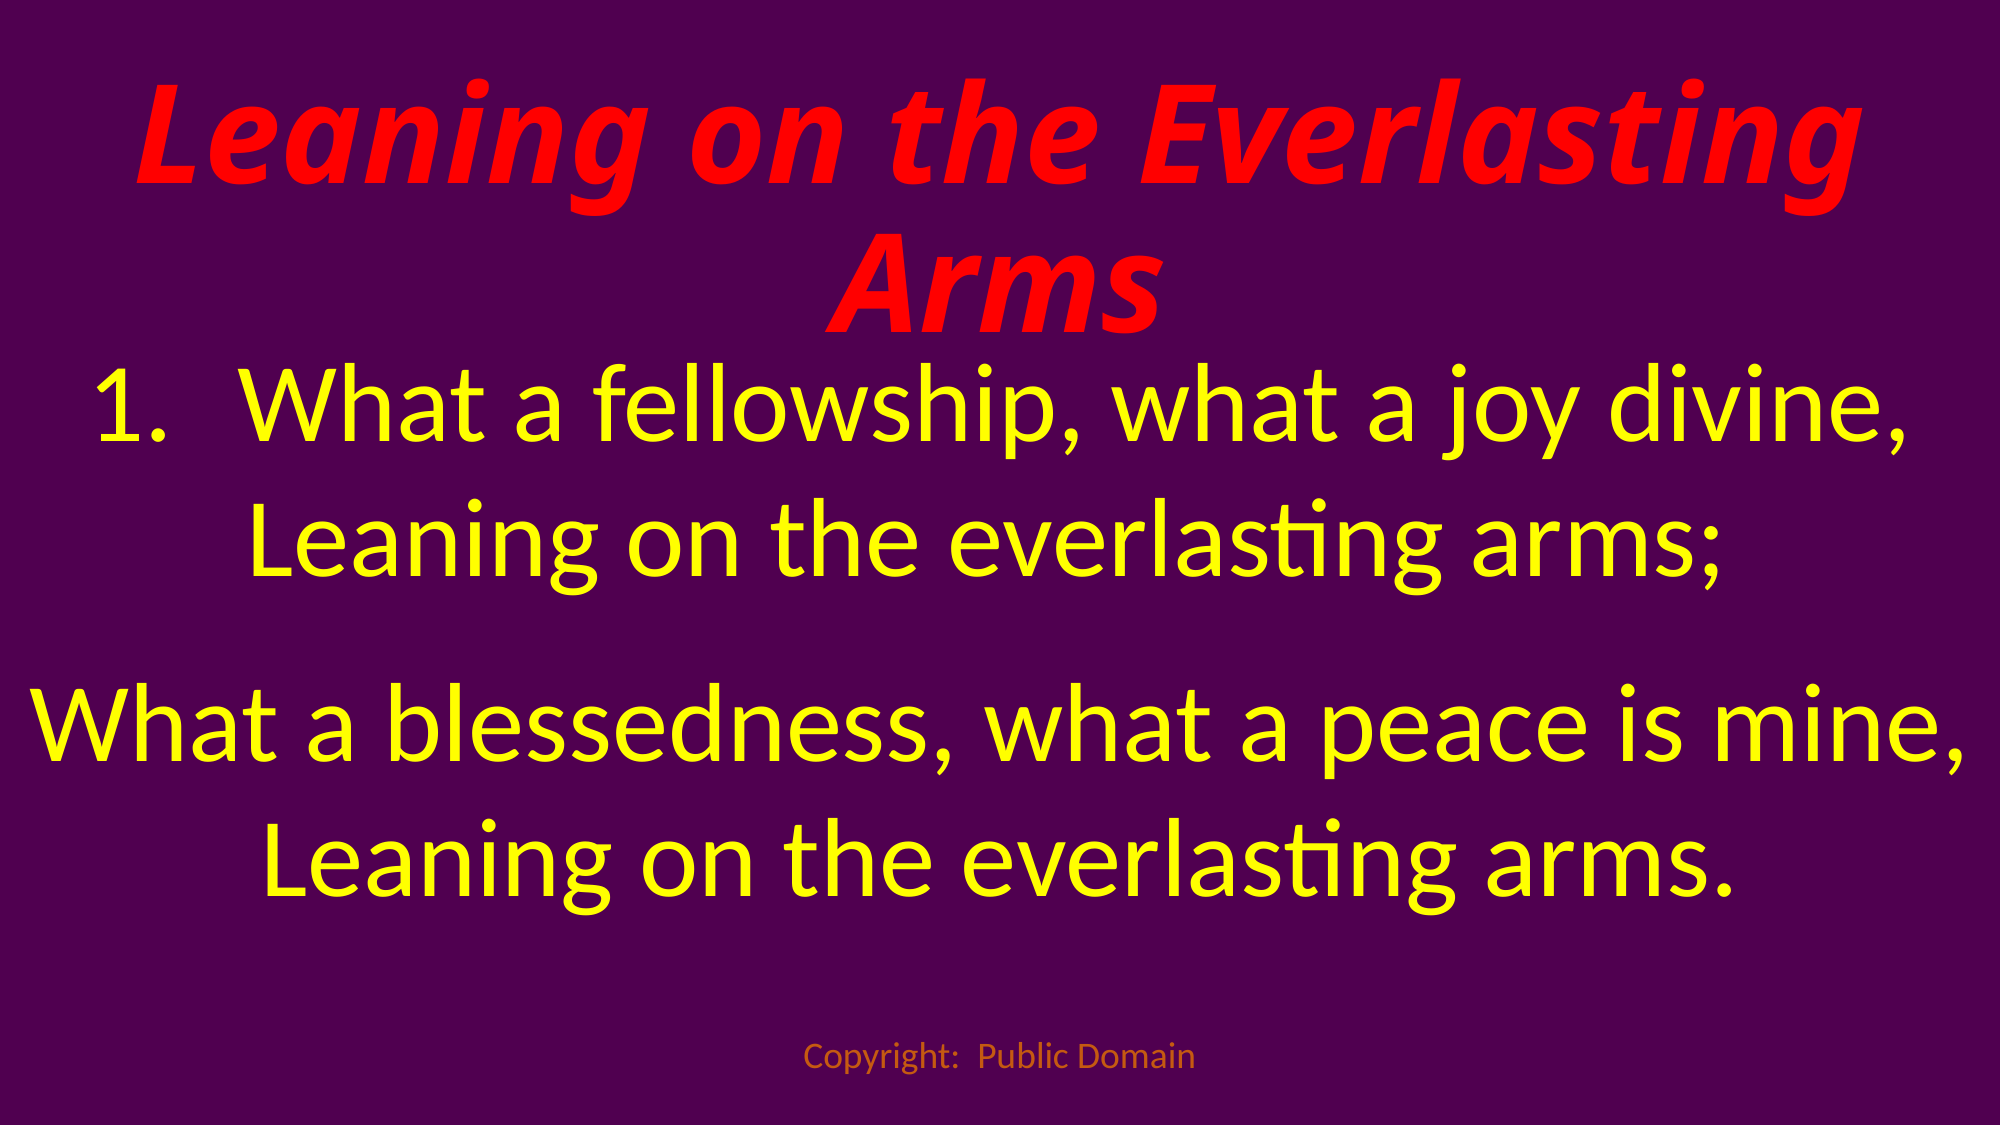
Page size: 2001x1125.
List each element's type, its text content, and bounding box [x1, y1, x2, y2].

text_box 1. What a fellowship, what a joy divine, Leaning on the everlasting arms; What a blessedness, what a peace is mine, Leaning on the everlasting arms. [0, 322, 2000, 927]
text_box Copyright: Public Domain [26, 1023, 1973, 1083]
title Leaning on the Everlasting Arms [0, 104, 2000, 322]
